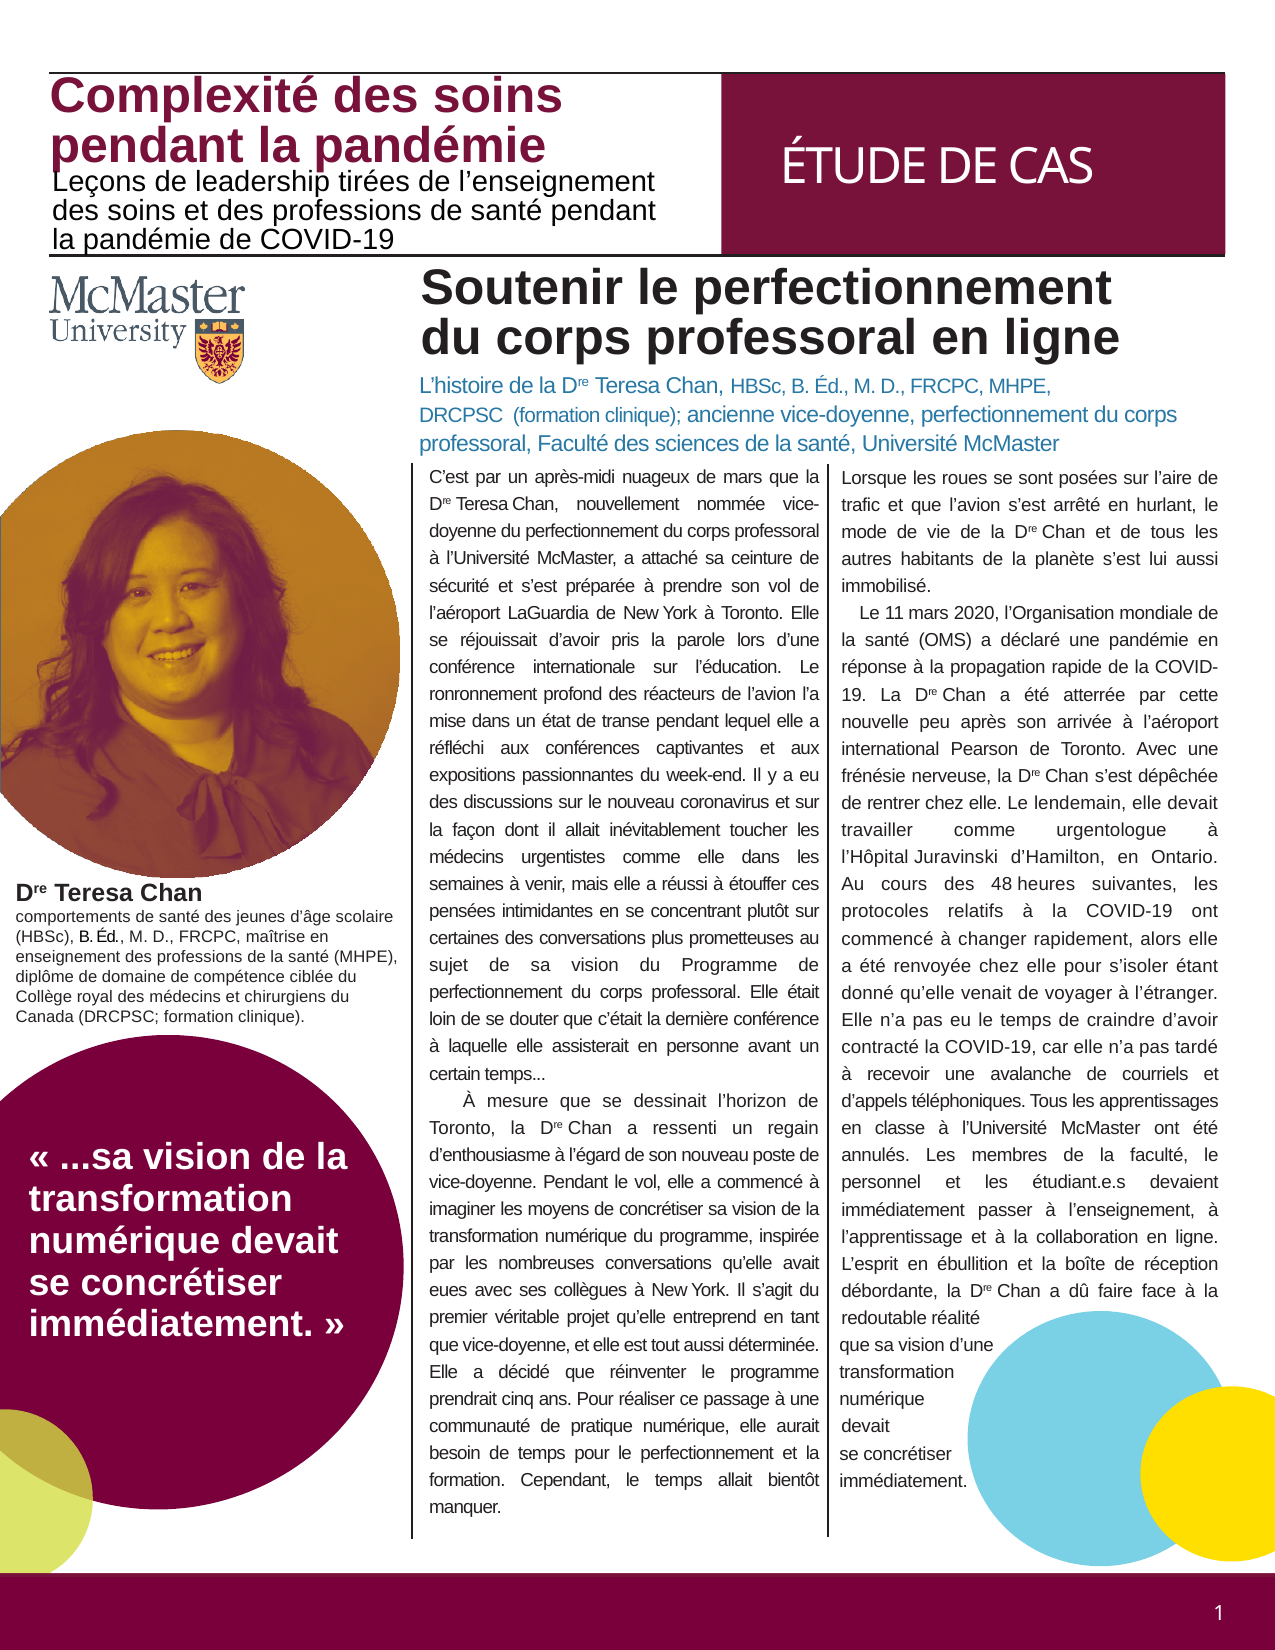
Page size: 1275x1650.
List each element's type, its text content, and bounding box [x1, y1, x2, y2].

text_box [49, 72, 1226, 256]
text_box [0, 1310, 1275, 1650]
text_box Soutenir le perfectionnement du corps professoral en ligne L’histoire de la Dre Teresa Chan, HBSc, B. Éd., M. D., FRCPC, MHPE, DRCPSC (formation clinique); ancienne vice-doyenne, perfectionnement du corps professoral, Faculté des sciences de la santé, Université McMaster [41, 257, 1275, 464]
text_box « ...sa vision de la transformation numérique devait se concrétiser immédiatement. » [26, 1129, 364, 1309]
text_box Lorsque les roues se sont posées sur l’aire de trafic et que l’avion s’est arrêté en hurlant, le mode de vie de la Dre Chan et de tous les autres habitants de la planète s’est lui aussi immobilisé. Le 11 mars 2020, l’Organisation mondiale de la santé (OMS) a déclaré une pandémie en réponse à la propagation rapide de la COVID-19. La Dre Chan a été atterrée par cette nouvelle peu après son arrivée à l’aéroport international Pearson de Toronto. Avec une frénésie nerveuse, la Dre Chan s’est dépêchée de rentrer chez elle. Le lendemain, elle devait travailler comme urgentologue à l’Hôpital Juravinski d’Hamilton, en Ontario. Au cours des 48 heures suivantes, les protocoles relatifs à la COVID-19 ont commencé à changer rapidement, alors elle a été renvoyée chez elle pour s’isoler étant donné qu’elle venait de voyager à l’étranger. Elle n’a pas eu le temps de craindre d’avoir contracté la COVID-19, car elle n’a pas tardé à recevoir une avalanche de courriels et d’appels téléphoniques. Tous les apprentissages en classe à l’Université McMaster ont été annulés. Les membres de la faculté, le personnel et les étudiant.e.s devaient immédiatement passer à l’enseignement, à l’apprentissage et à la collaboration en ligne. L’esprit en ébullition et la boîte de réception débordante, la Dre Chan a dû faire face à la redoutable réalité que sa vision d’une transformation numérique devait se concrétiser immédiatement. [839, 464, 1219, 1309]
picture [49, 276, 245, 384]
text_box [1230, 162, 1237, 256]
text_box C’est par un après-midi nuageux de mars que la Dre Teresa Chan, nouvellement nommée vice-doyenne du perfectionnement du corps professoral à l’Université McMaster, a attaché sa ceinture de sécurité et s’est préparée à prendre son vol de l’aéroport LaGuardia de New York à Toronto. Elle se réjouissait d’avoir pris la parole lors d’une conférence internationale sur l’éducation. Le ronronnement profond des réacteurs de l’avion l’a mise dans un état de transe pendant lequel elle a réfléchi aux conférences captivantes et aux expositions passionnantes du week-end. Il y a eu des discussions sur le nouveau coronavirus et sur la façon dont il allait inévitablement toucher les médecins urgentistes comme elle dans les semaines à venir, mais elle a réussi à étouffer ces pensées intimidantes en se concentrant plutôt sur certaines des conversations plus prometteuses au sujet de sa vision du Programme de perfectionnement du corps professoral. Elle était loin de se douter que c’était la dernière conférence à laquelle elle assisterait en personne avant un certain temps... À mesure que se dessinait l’horizon de Toronto, la Dre Chan a ressenti un regain d’enthousiasme à l’égard de son nouveau poste de vice-doyenne. Pendant le vol, elle a commencé à imaginer les moyens de concrétiser sa vision de la transformation numérique du programme, inspirée par les nombreuses conversations qu’elle avait eues avec ses collègues à New York. Il s’agit du premier véritable projet qu’elle entreprend en tant que vice-doyenne, et elle est tout aussi déterminée. Elle a décidé que réinventer le programme prendrait cinq ans. Pour réaliser ce passage à une communauté de pratique numérique, elle aurait besoin de temps pour le perfectionnement et la formation. Cependant, le temps allait bientôt manquer. [427, 464, 820, 1309]
text_box Dre Teresa Chan comportements de santé des jeunes d’âge scolaire (HBSc), B. Éd., M. D., FRCPC, maîtrise en enseignement des professions de la santé (MHPE), diplôme de domaine de compétence ciblée du Collège royal des médecins et chirurgiens du Canada (DRCPSC; formation clinique). [13, 875, 412, 1026]
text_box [0, 429, 400, 878]
